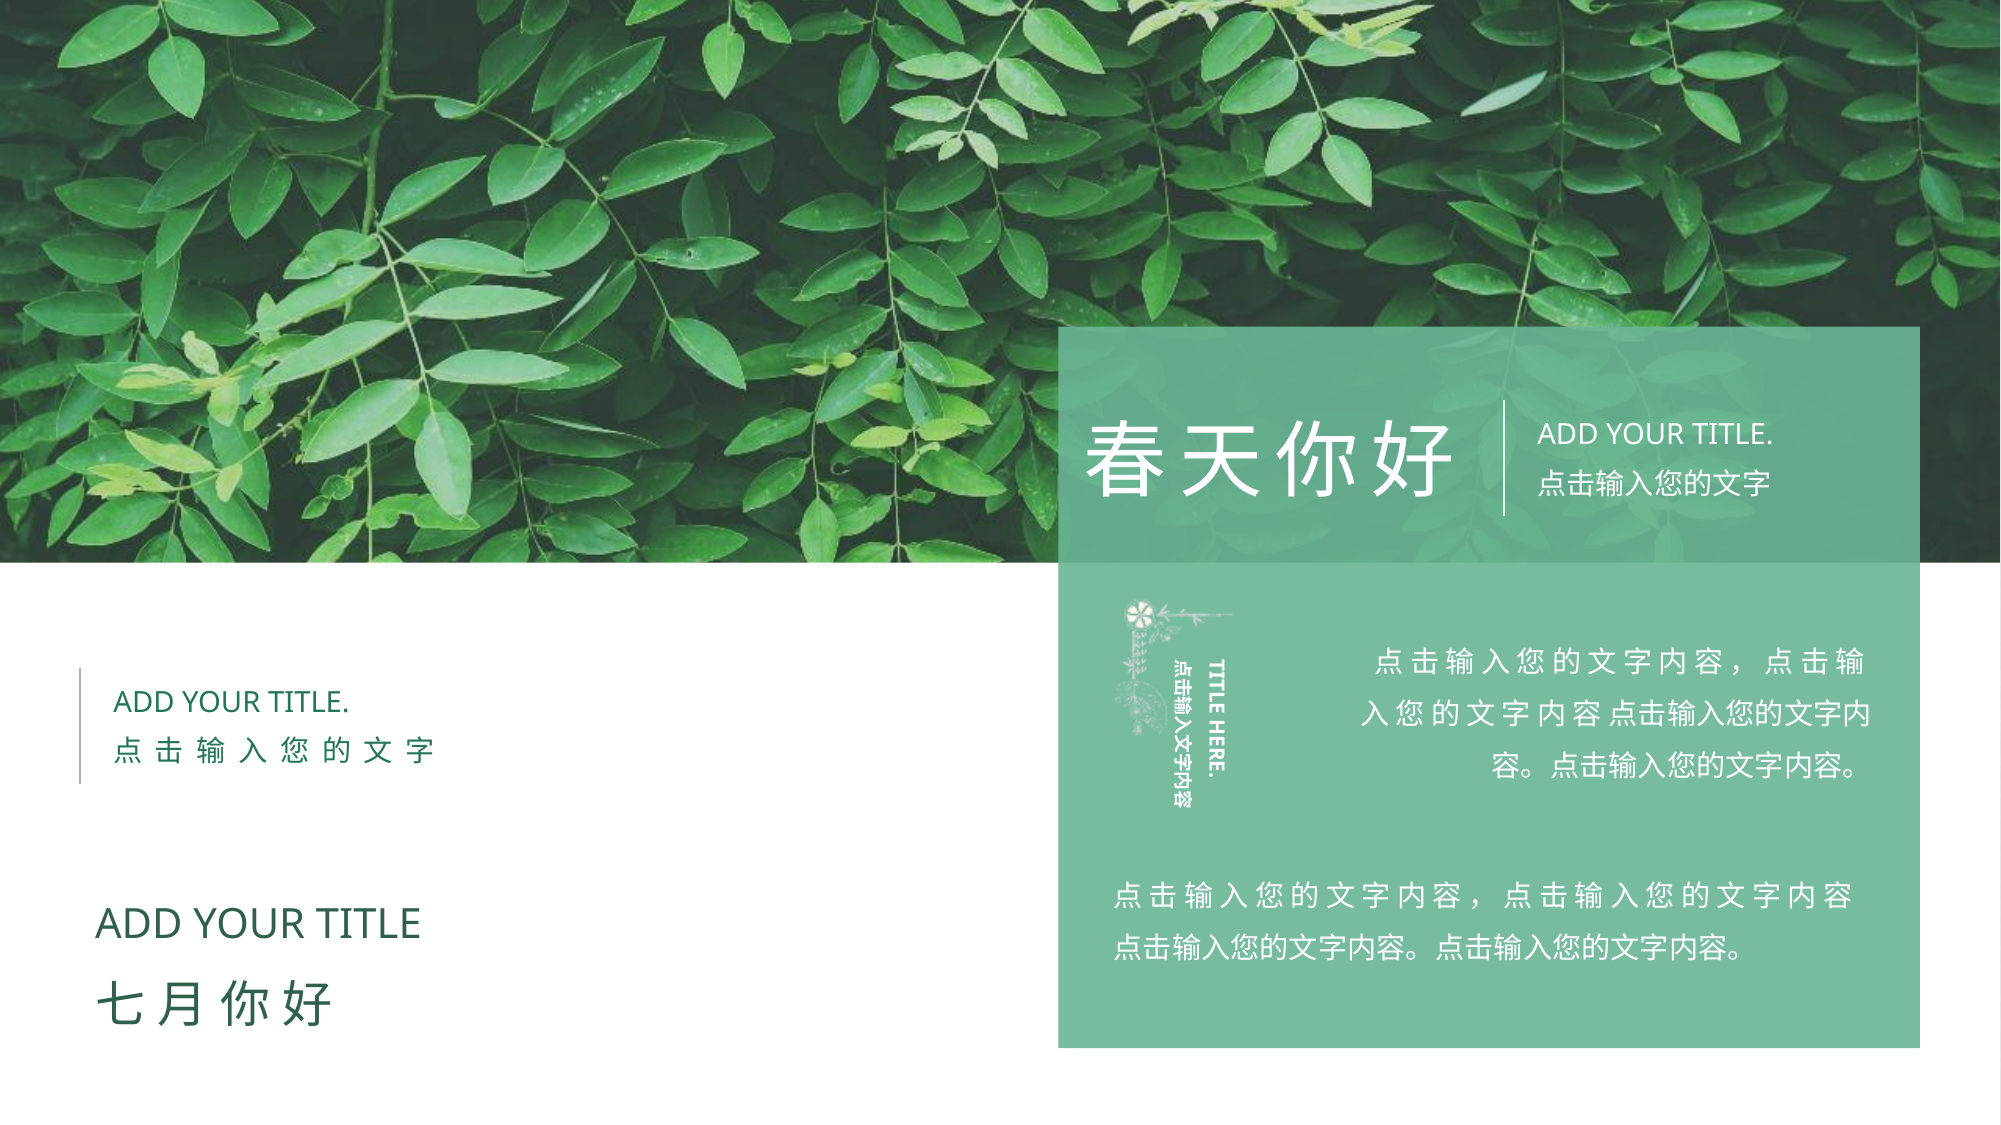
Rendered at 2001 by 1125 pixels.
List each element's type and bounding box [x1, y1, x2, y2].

text_box [0, 561, 2000, 1125]
text_box [80, 326, 1920, 1049]
text_box [0, 0, 2000, 561]
